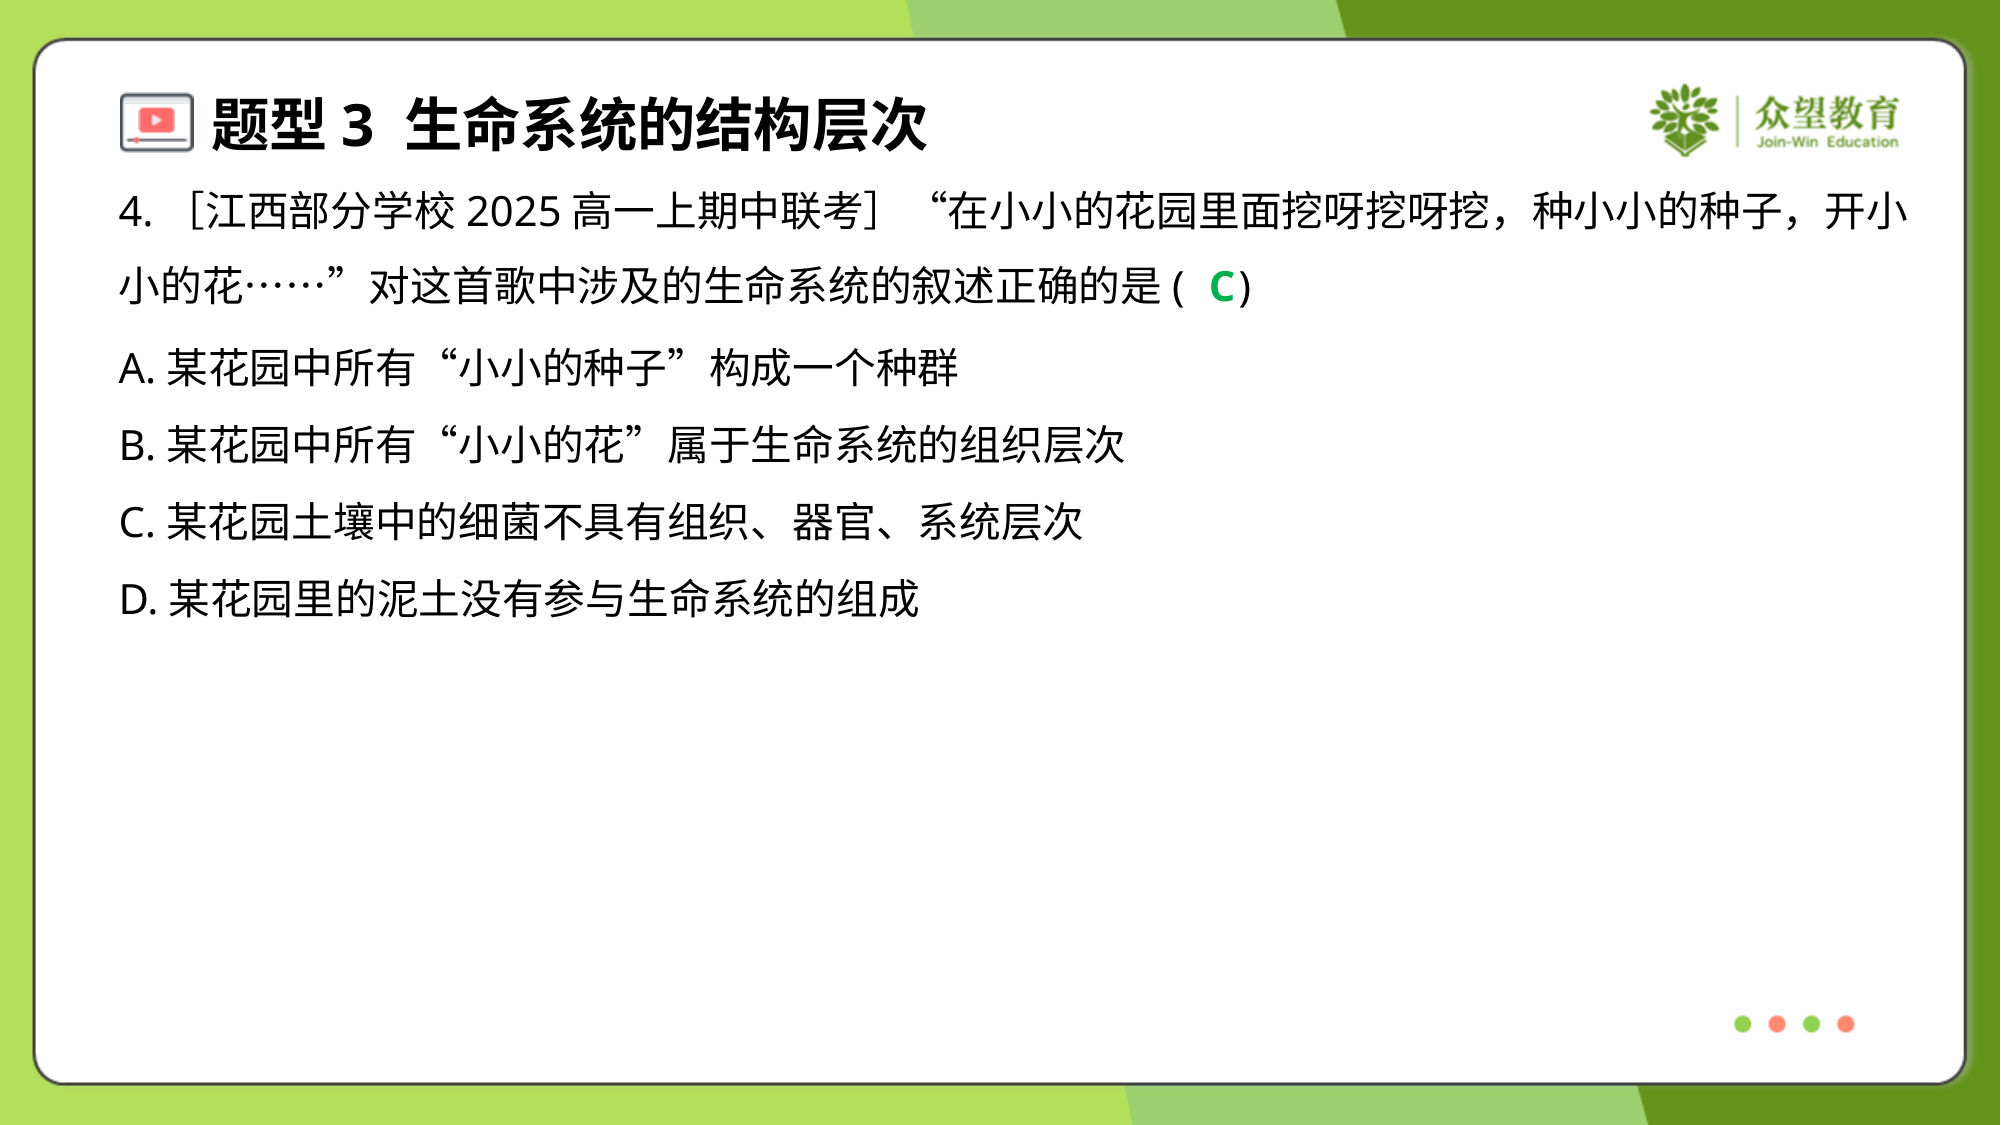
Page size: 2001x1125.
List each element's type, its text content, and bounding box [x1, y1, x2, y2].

picture [0, 0, 2000, 1125]
text_box 4.［江西部分学校2025高一上期中联考］“在小小的花园里面挖呀挖呀挖，种小小的种子，开小 小的花……”对这首歌中涉及的生命系统的叙述正确的是( ) [118, 159, 1883, 310]
text_box C [1192, 234, 1252, 310]
text_box A.某花园中所有“小小的种子”构成一个种群 B.某花园中所有“小小的花”属于生命系统的组织层次 C.某花园土壤中的细菌不具有组织、器官、系统层次 D.某花园里的泥土没有参与生命系统的组成 [118, 317, 1883, 624]
